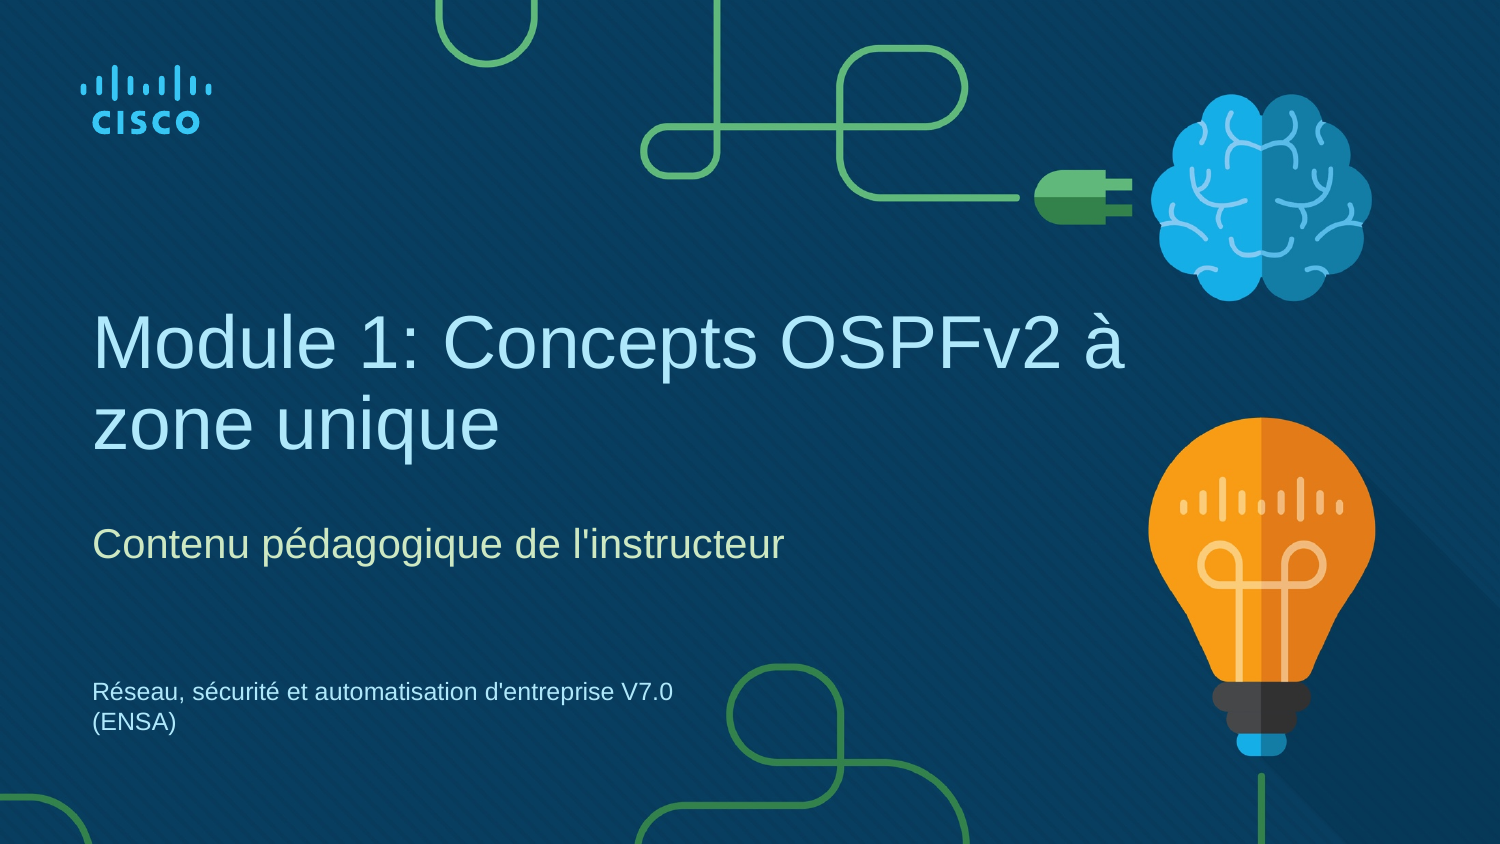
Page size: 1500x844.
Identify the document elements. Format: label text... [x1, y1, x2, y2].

list Contenu pédagogique de l'instructeur [77, 513, 1049, 563]
subtitle Réseau, sécurité et automatisation d'entreprise V7.0 (ENSA) [77, 624, 707, 773]
picture [0, 0, 1500, 844]
title Module 1: Concepts OSPFv2 à zone unique [77, 200, 1153, 474]
